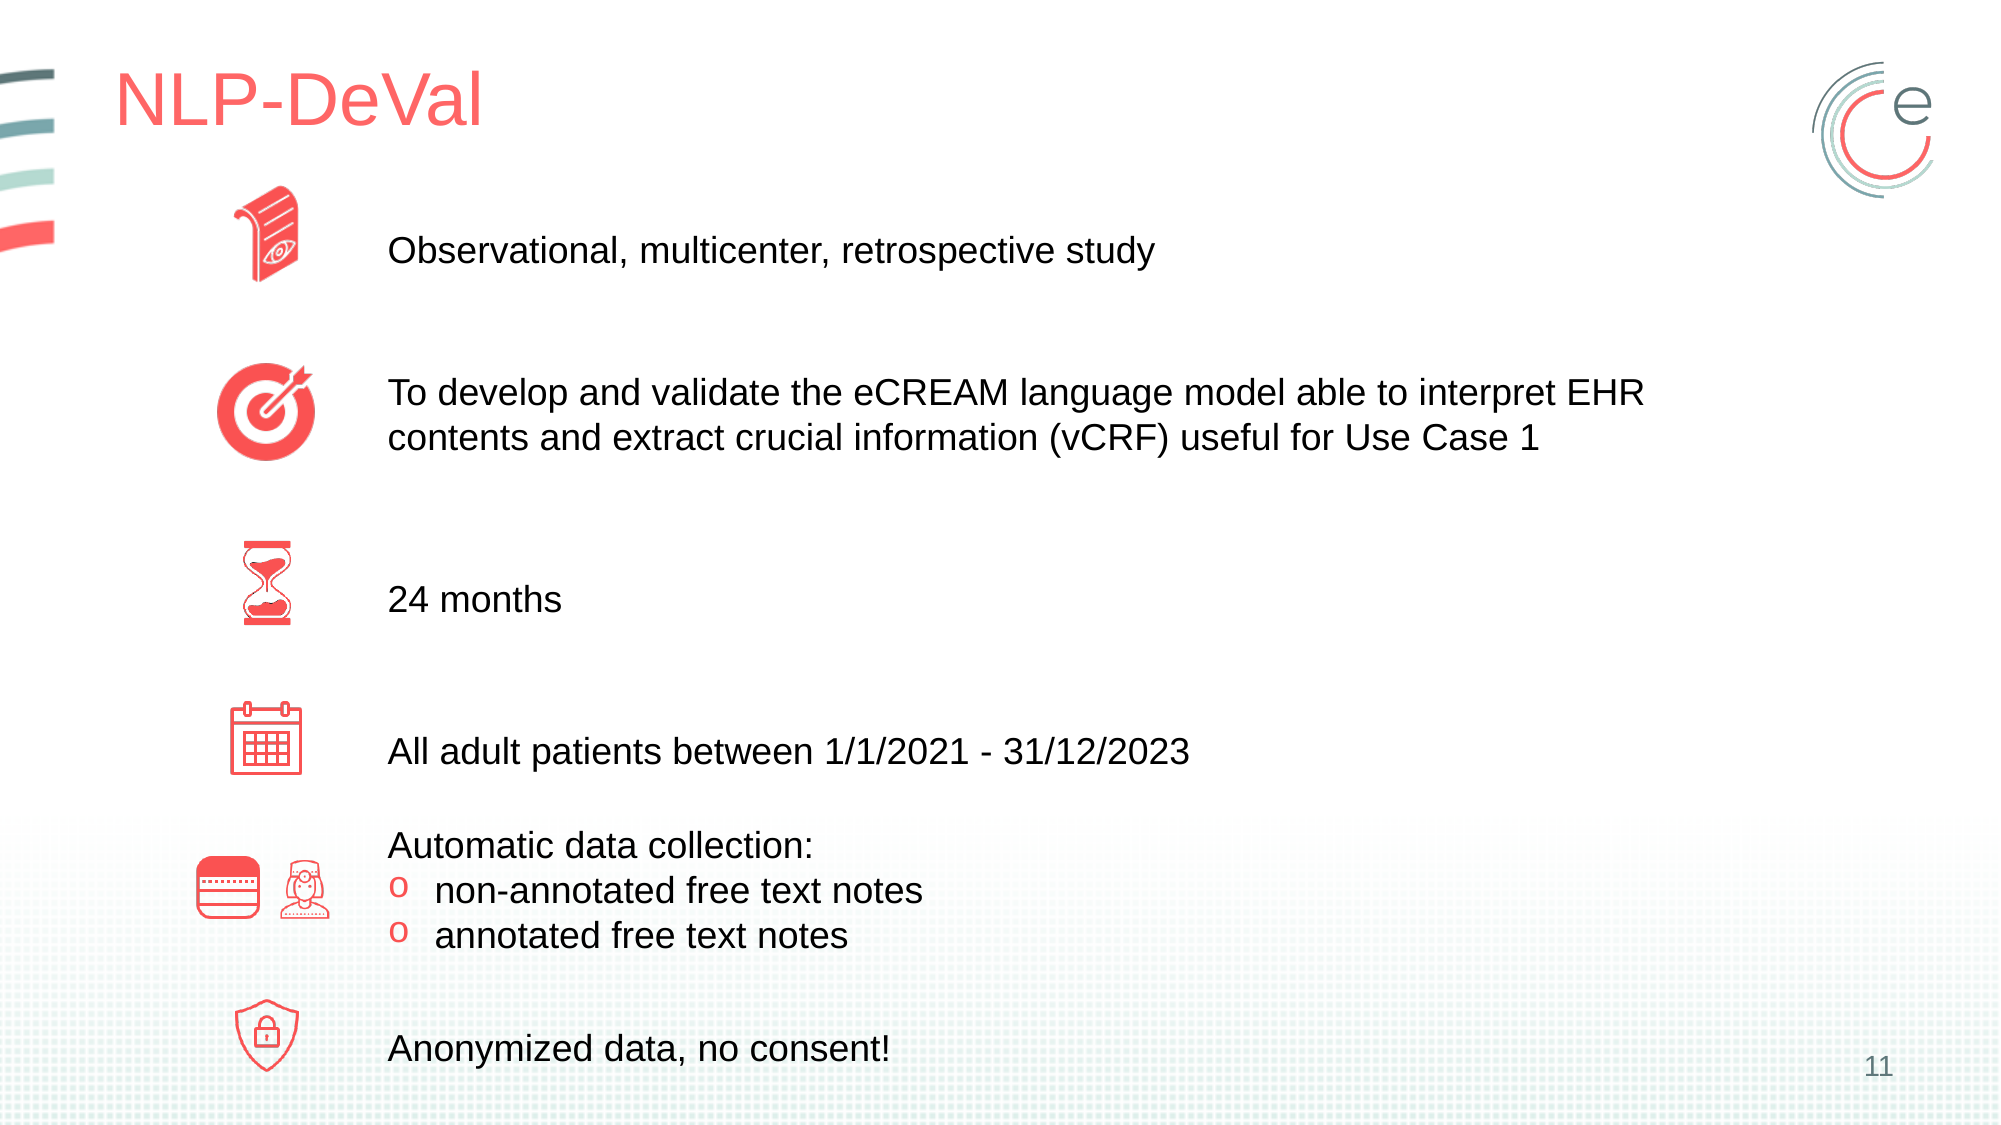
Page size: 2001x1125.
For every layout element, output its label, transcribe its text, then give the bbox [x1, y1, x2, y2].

text_box To develop and validate the eCREAM language model able to interpret EHR contents and extract crucial information (vCRF) useful for Use Case 1 [372, 360, 1707, 466]
text_box All adult patients between 1/1/2021 - 31/12/2023 [372, 696, 1661, 780]
picture [0, 0, 2001, 1125]
text_box Automatic data collection: non-annotated free text notes annotated free text notes [372, 813, 1661, 963]
text_box NLP-DeVal [99, 52, 1900, 197]
text_box 24 months [372, 545, 1661, 628]
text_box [190, 850, 342, 927]
text_box Anonymized data, no consent! [372, 993, 1373, 1076]
text_box Observational, multicenter, retrospective study [372, 196, 1661, 279]
